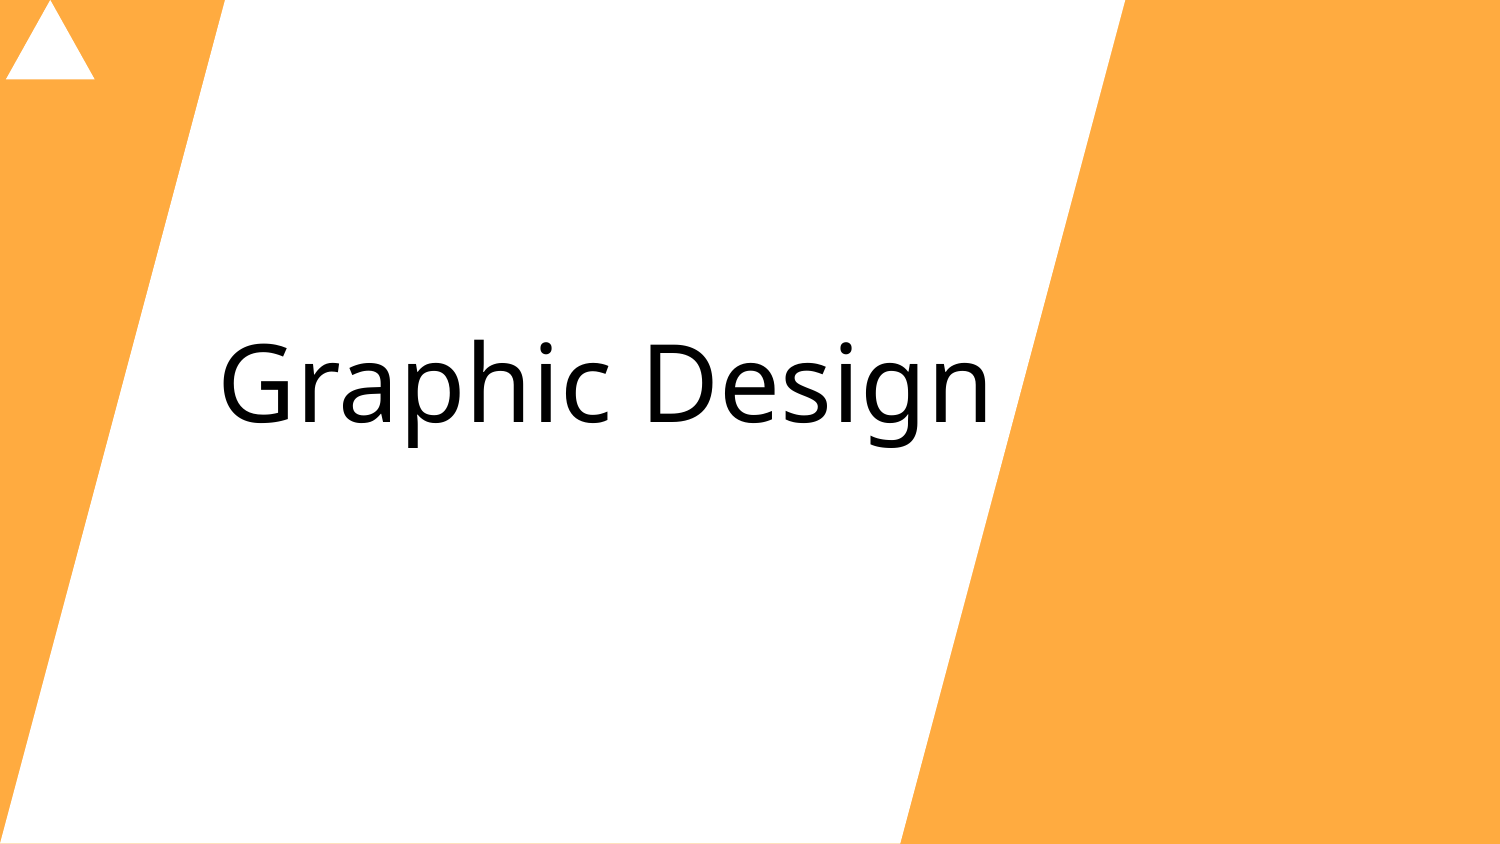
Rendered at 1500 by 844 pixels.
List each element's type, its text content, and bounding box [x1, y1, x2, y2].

title Graphic Design [51, 45, 1161, 459]
